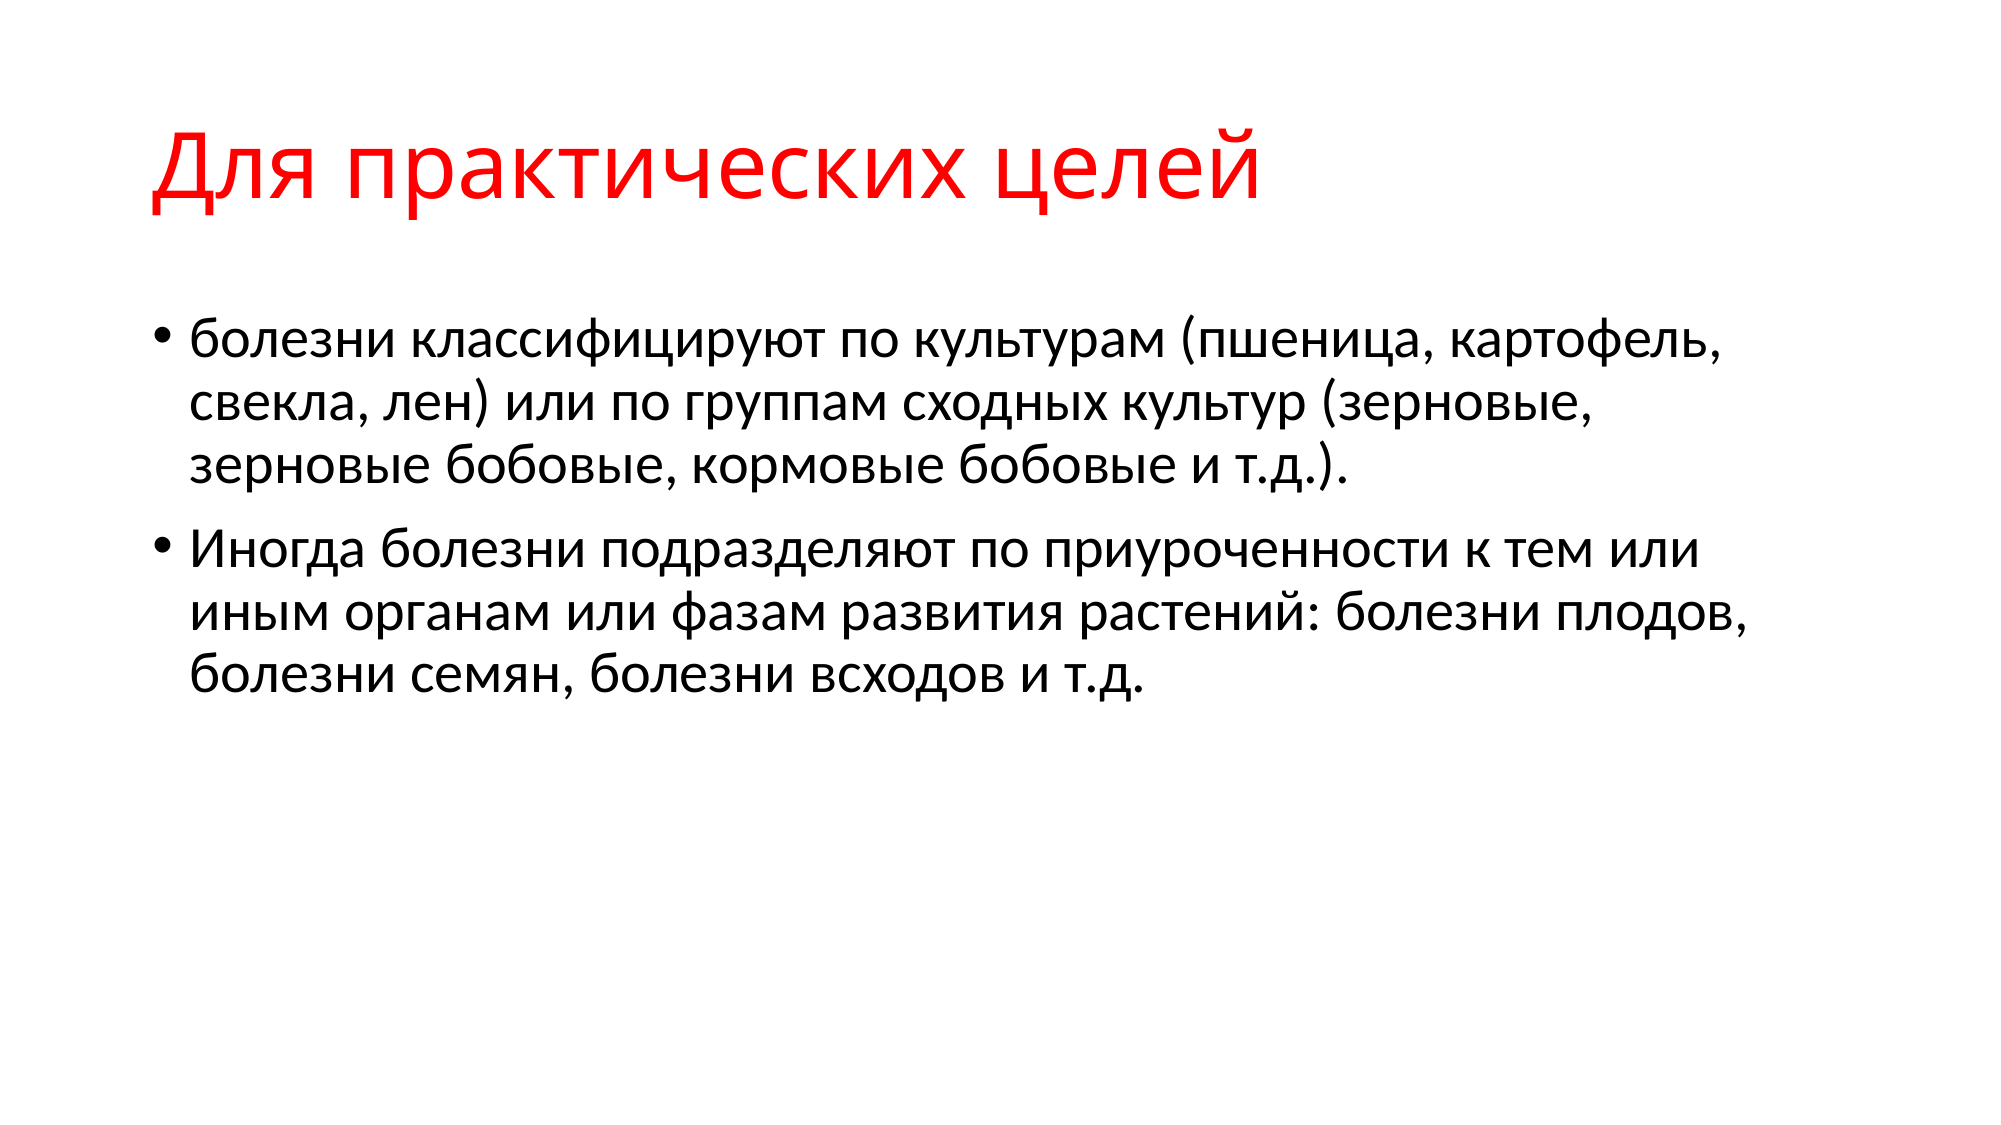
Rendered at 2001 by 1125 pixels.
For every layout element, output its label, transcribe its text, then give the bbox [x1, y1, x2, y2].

title Для практических целей [137, 59, 1863, 278]
list болезни классифицируют по культурам (пшеница, картофель, свекла, лен) или по группам сходных культур (зерновые, зерновые бобовые, кормовые бобовые и т.д.). Иногда болезни подразделяют по приуроченности к тем или иным органам или фазам развития растений: болезни плодов, болезни семян, болезни всходов и т.д. [137, 299, 1863, 1014]
